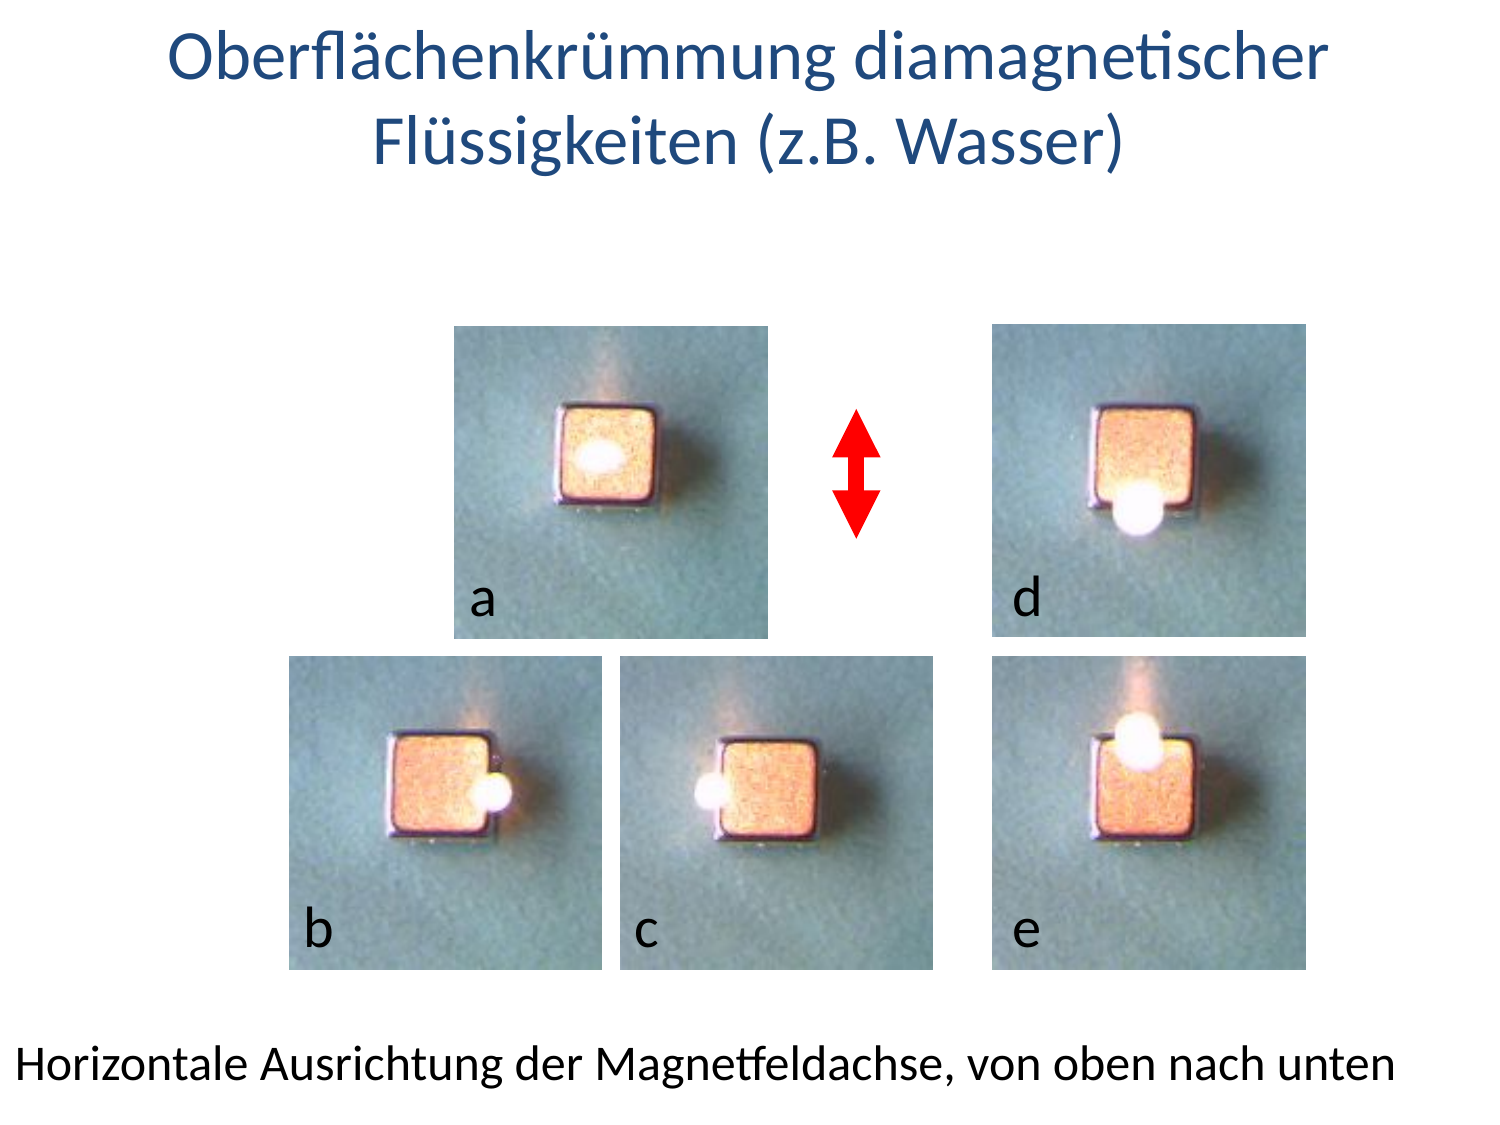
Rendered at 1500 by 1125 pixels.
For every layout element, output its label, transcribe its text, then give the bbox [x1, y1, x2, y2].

picture [288, 656, 602, 970]
picture [992, 324, 1306, 637]
picture [992, 656, 1306, 970]
picture [619, 656, 933, 970]
title Oberflächenkrümmung diamagnetischer Flüssigkeiten (z.B. Wasser) [0, 0, 1500, 188]
text_box Horizontale Ausrichtung der Magnetfeldachse, von oben nach unten [0, 1023, 1500, 1098]
picture [454, 325, 768, 639]
